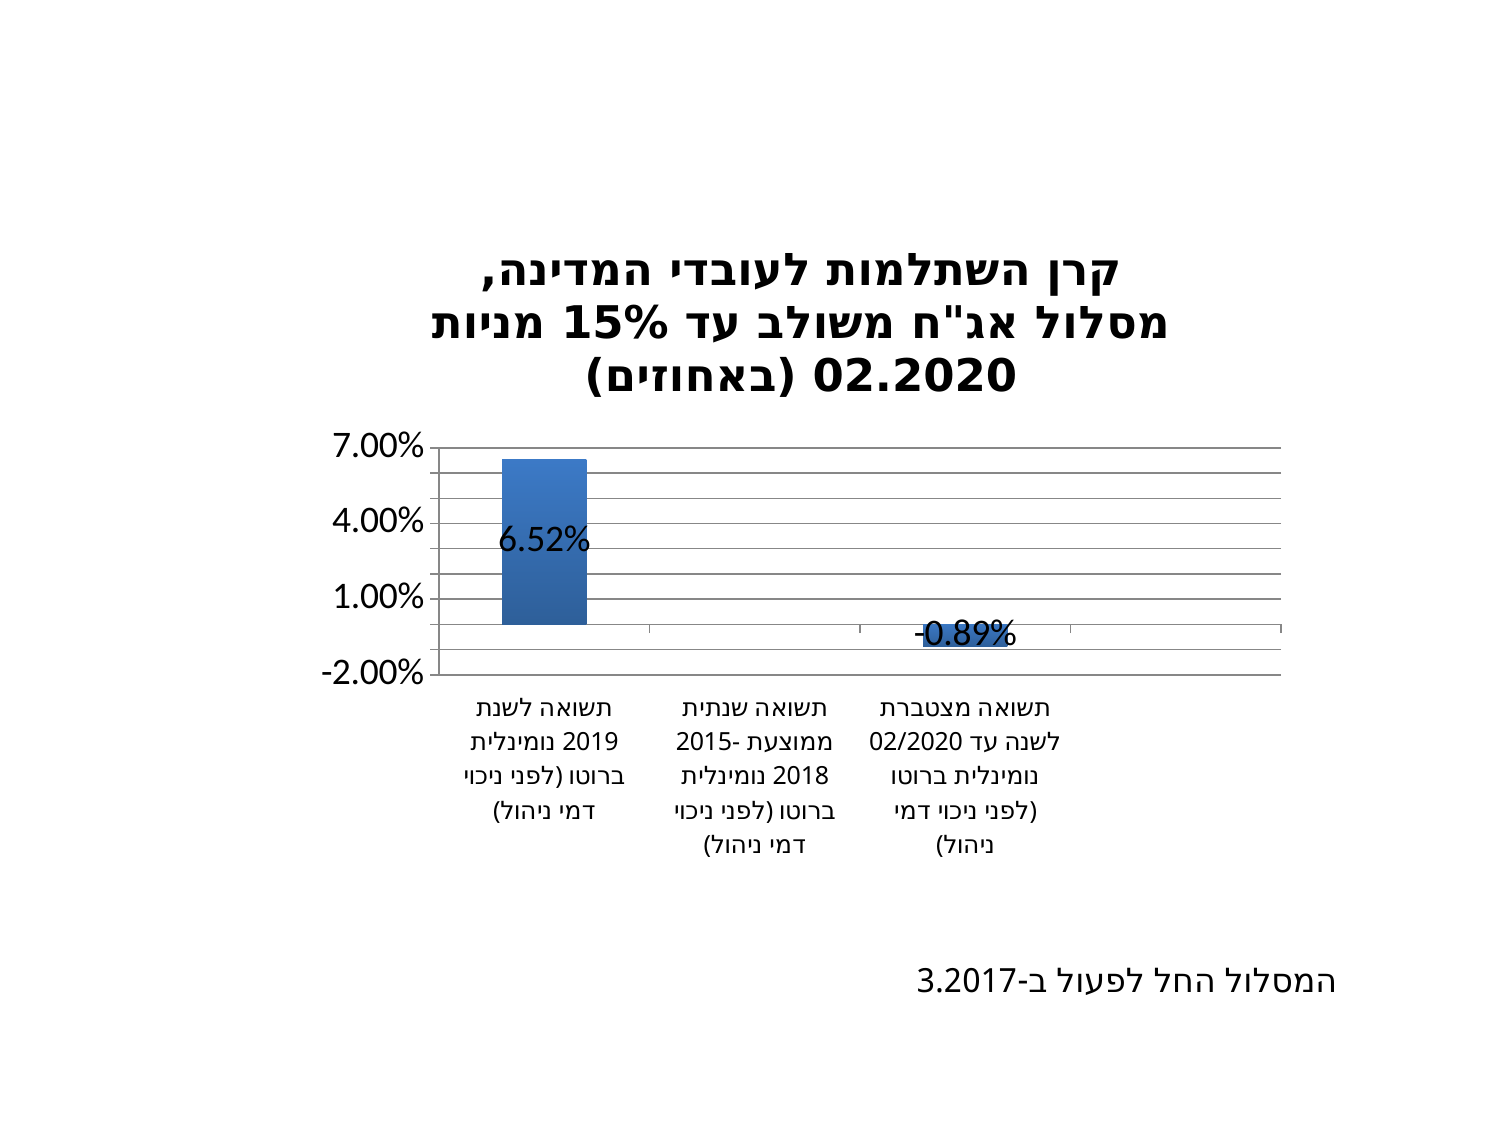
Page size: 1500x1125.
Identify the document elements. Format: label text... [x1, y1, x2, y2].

text_box המסלול החל לפעול ב-3.2017 [844, 952, 1353, 1007]
chart [300, 207, 1302, 875]
